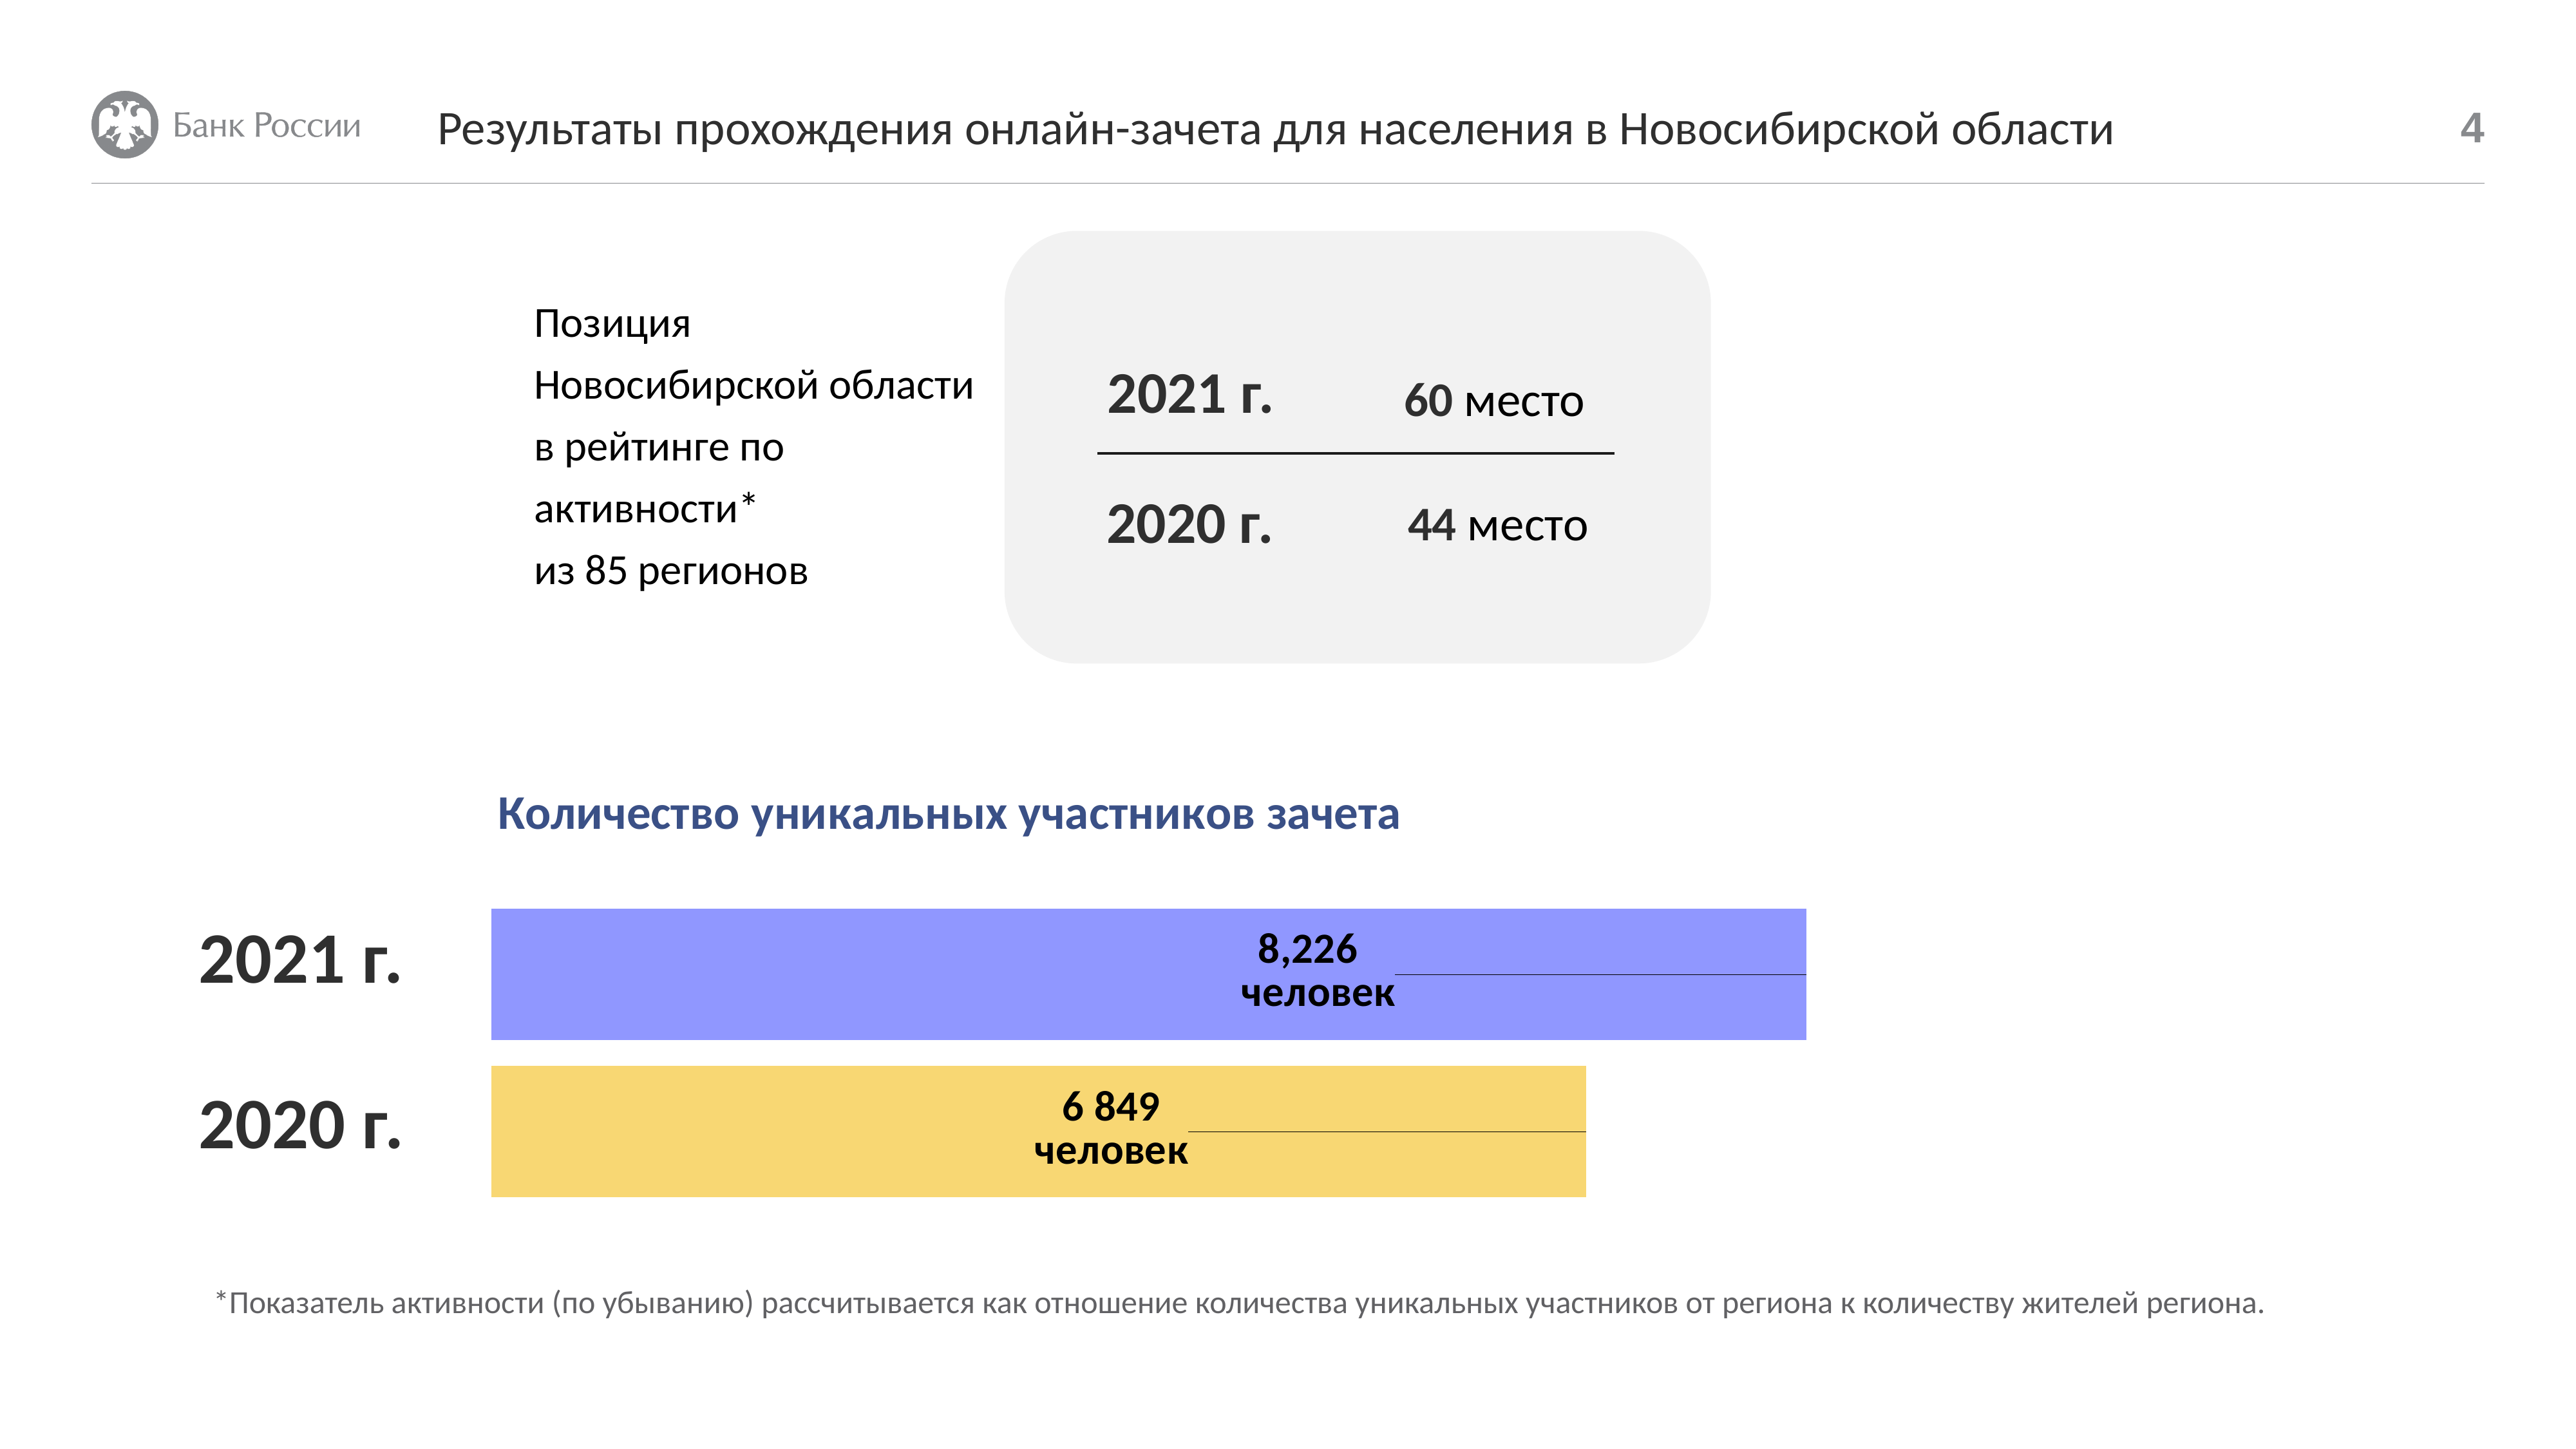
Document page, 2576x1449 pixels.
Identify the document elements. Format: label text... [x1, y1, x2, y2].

text_box 2020 г. [1097, 488, 1284, 561]
chart [461, 728, 1960, 1283]
text_box [1004, 231, 1711, 664]
text_box 2021 г. [1098, 357, 1285, 431]
text_box 2021 г. [162, 900, 442, 1009]
text_box Результаты прохождения онлайн-зачета для населения в Новосибирской области [428, 91, 2126, 160]
text_box 2020 г. [145, 1065, 458, 1174]
text_box *Показатель активности (по убыванию) рассчитывается как отношение количества уникальных участников от региона к количеству жителей региона. [207, 1276, 2486, 1325]
text_box 44 место [1398, 488, 1598, 555]
text_box Позиция Новосибирской области в рейтинге по активности* из 85 регионов [524, 279, 989, 598]
text_box 60 место [1394, 363, 1595, 431]
picture [91, 91, 359, 158]
slide_number 4 [2327, 91, 2485, 160]
